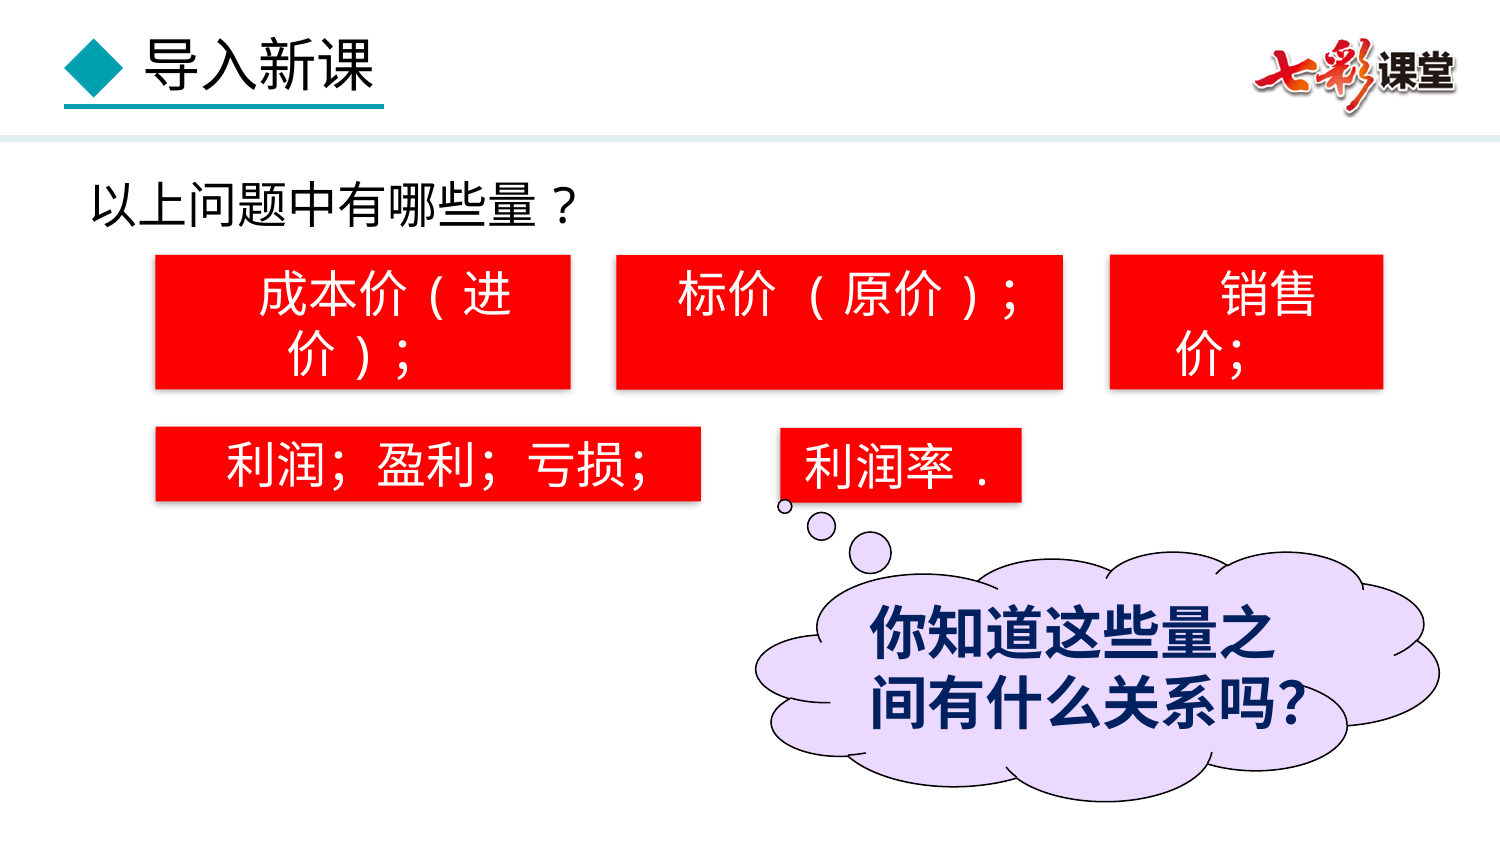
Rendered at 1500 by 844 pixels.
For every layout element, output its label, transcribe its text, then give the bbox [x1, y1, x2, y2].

text_box 你知道这些量之间有什么关系吗？ [755, 552, 1440, 802]
text_box 你知道这些量之间有什么关系吗？ [807, 512, 836, 541]
text_box 标价 (原价)； [616, 255, 1063, 390]
text_box 你知道这些量之间有什么关系吗？ [849, 531, 892, 574]
text_box 利润率. [780, 427, 1022, 503]
text_box 利润；盈利；亏损； [155, 426, 701, 502]
text_box 以上问题中有哪些量? [72, 165, 695, 279]
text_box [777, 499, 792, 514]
text_box 销售价； [1109, 254, 1384, 390]
text_box 成本价(进价)； [155, 254, 571, 390]
picture [1249, 32, 1461, 118]
